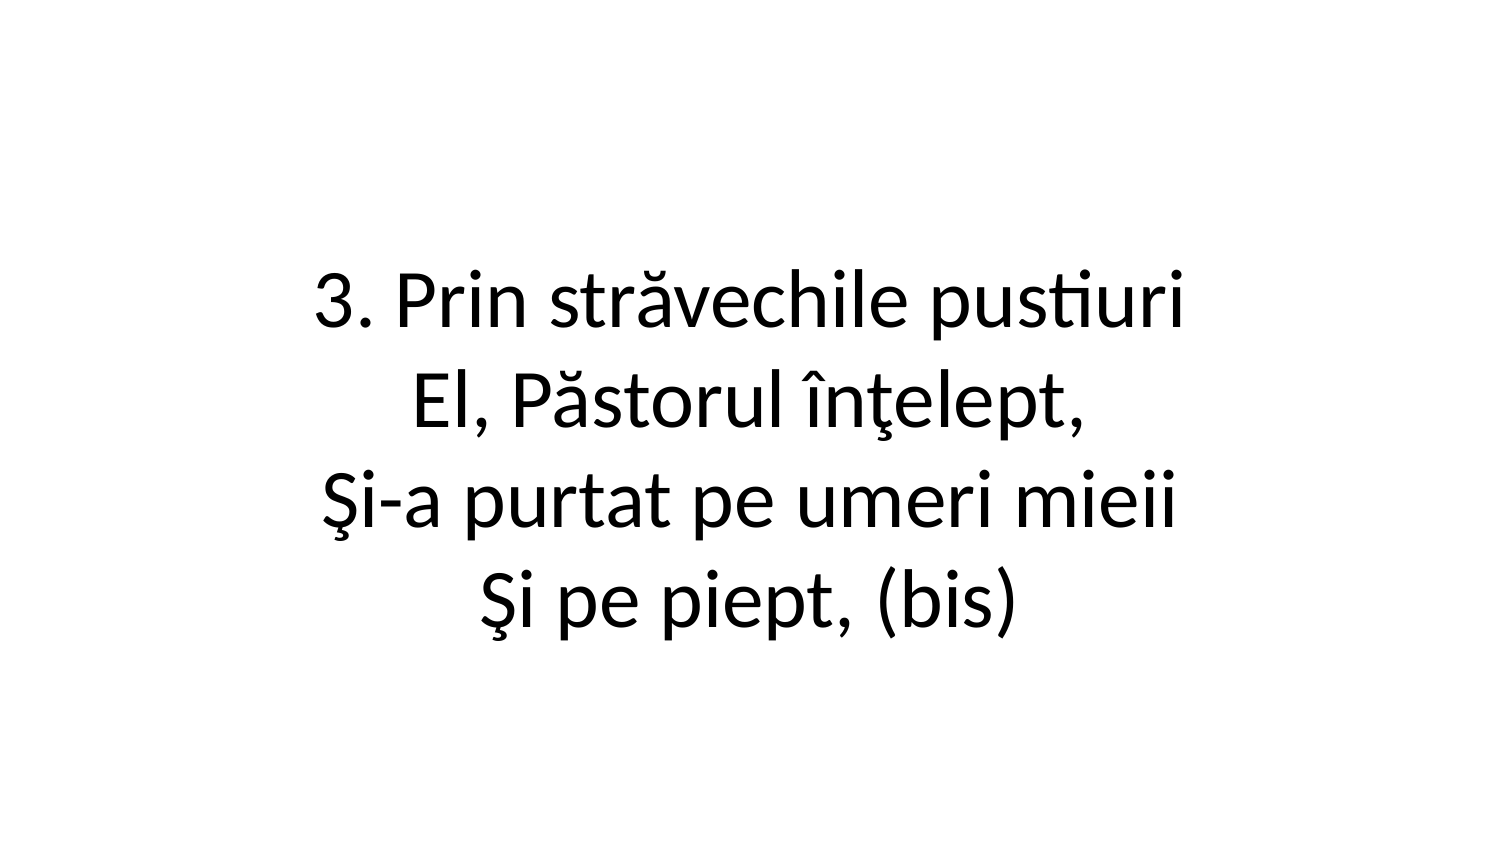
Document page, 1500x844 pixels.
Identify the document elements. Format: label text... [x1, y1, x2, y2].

text_box 3. Prin străvechile pustiuri El, Păstorul înţelept, Şi-a purtat pe umeri mieii Şi pe piept, (bis) [298, 192, 1202, 652]
